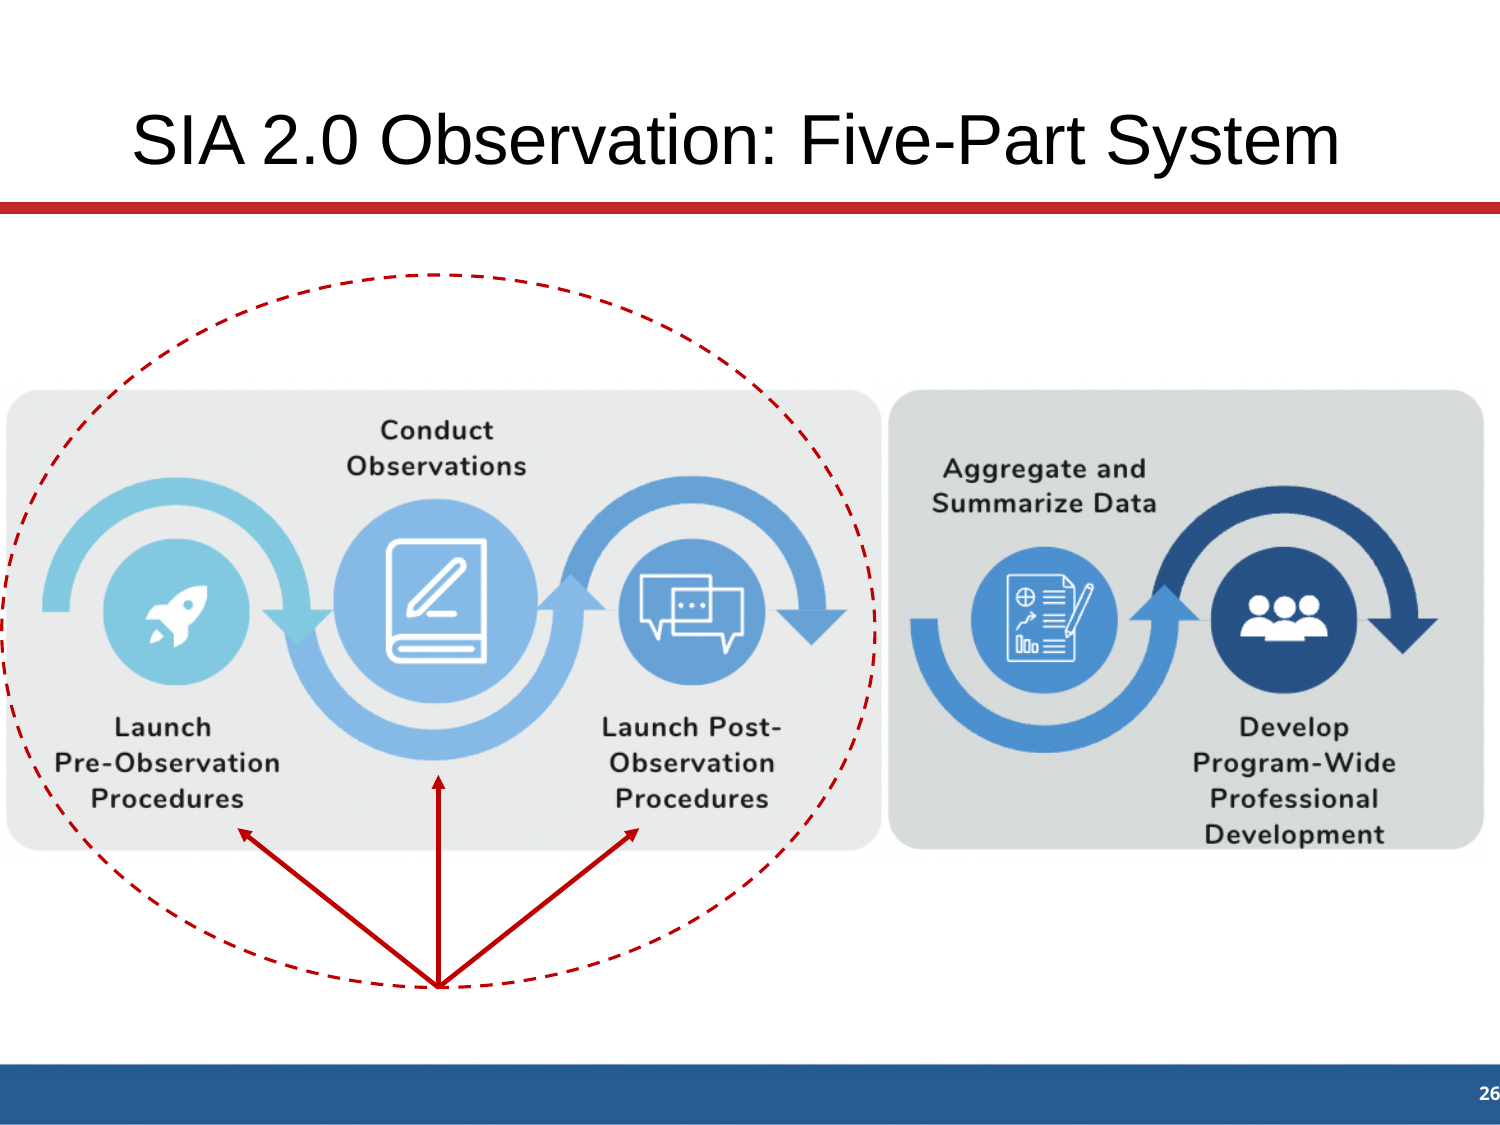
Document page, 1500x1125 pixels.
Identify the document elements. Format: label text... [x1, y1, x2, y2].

text_box [115, 871, 232, 946]
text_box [237, 827, 432, 988]
text_box [128, 274, 748, 380]
picture [0, 0, 1500, 202]
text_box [438, 827, 640, 988]
picture [0, 214, 1500, 1125]
text_box [644, 871, 762, 946]
title SIA 2.0 Observation: Five-Part System [74, 56, 1400, 188]
